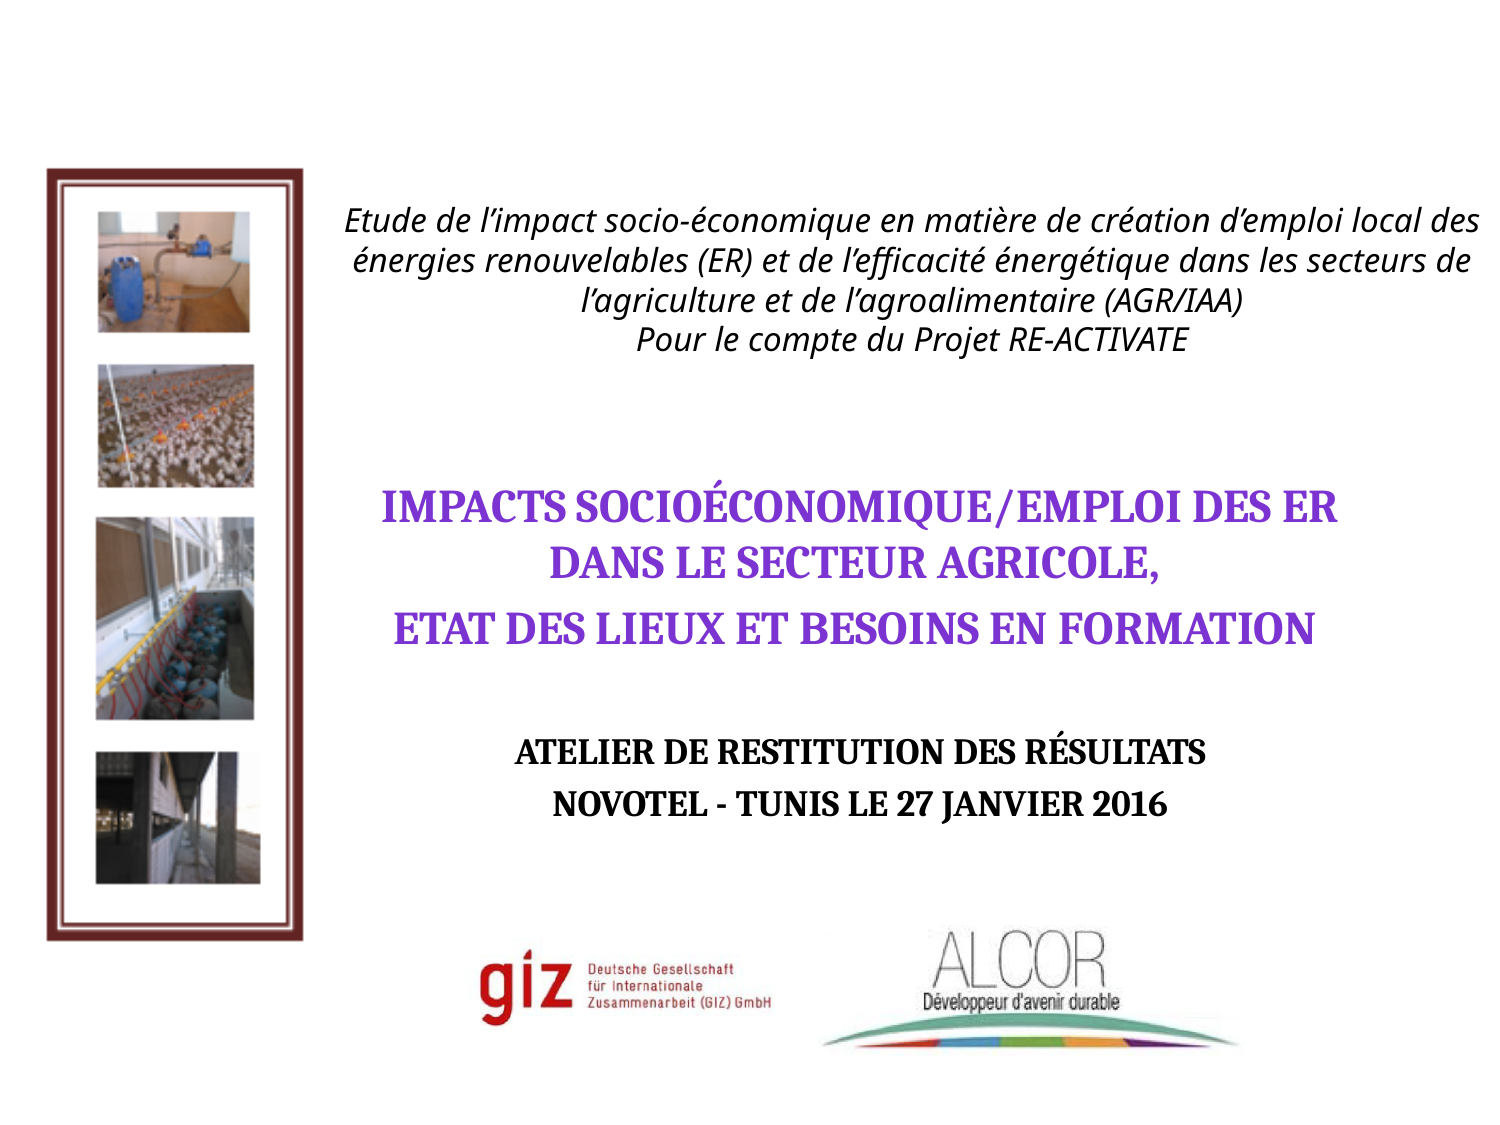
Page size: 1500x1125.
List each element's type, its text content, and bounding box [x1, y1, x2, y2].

subtitle impacts socioéconomique/Emploi des ER dans le secteur Agricole, Etat des lieux et besoins en formation Atelier de restitution des résultats Novotel - Tunis le 27 Janvier 2016 [346, 468, 1375, 835]
picture [466, 916, 1255, 1064]
title Etude de l’impact socio-économique en matière de création d’emploi local des énergies renouvelables (ER) et de l’efficacité énergétique dans les secteurs de l’agriculture et de l’agroalimentaire (AGR/IAA) Pour le compte du Projet RE-ACTIVATE [324, 125, 1500, 433]
picture [41, 160, 326, 953]
